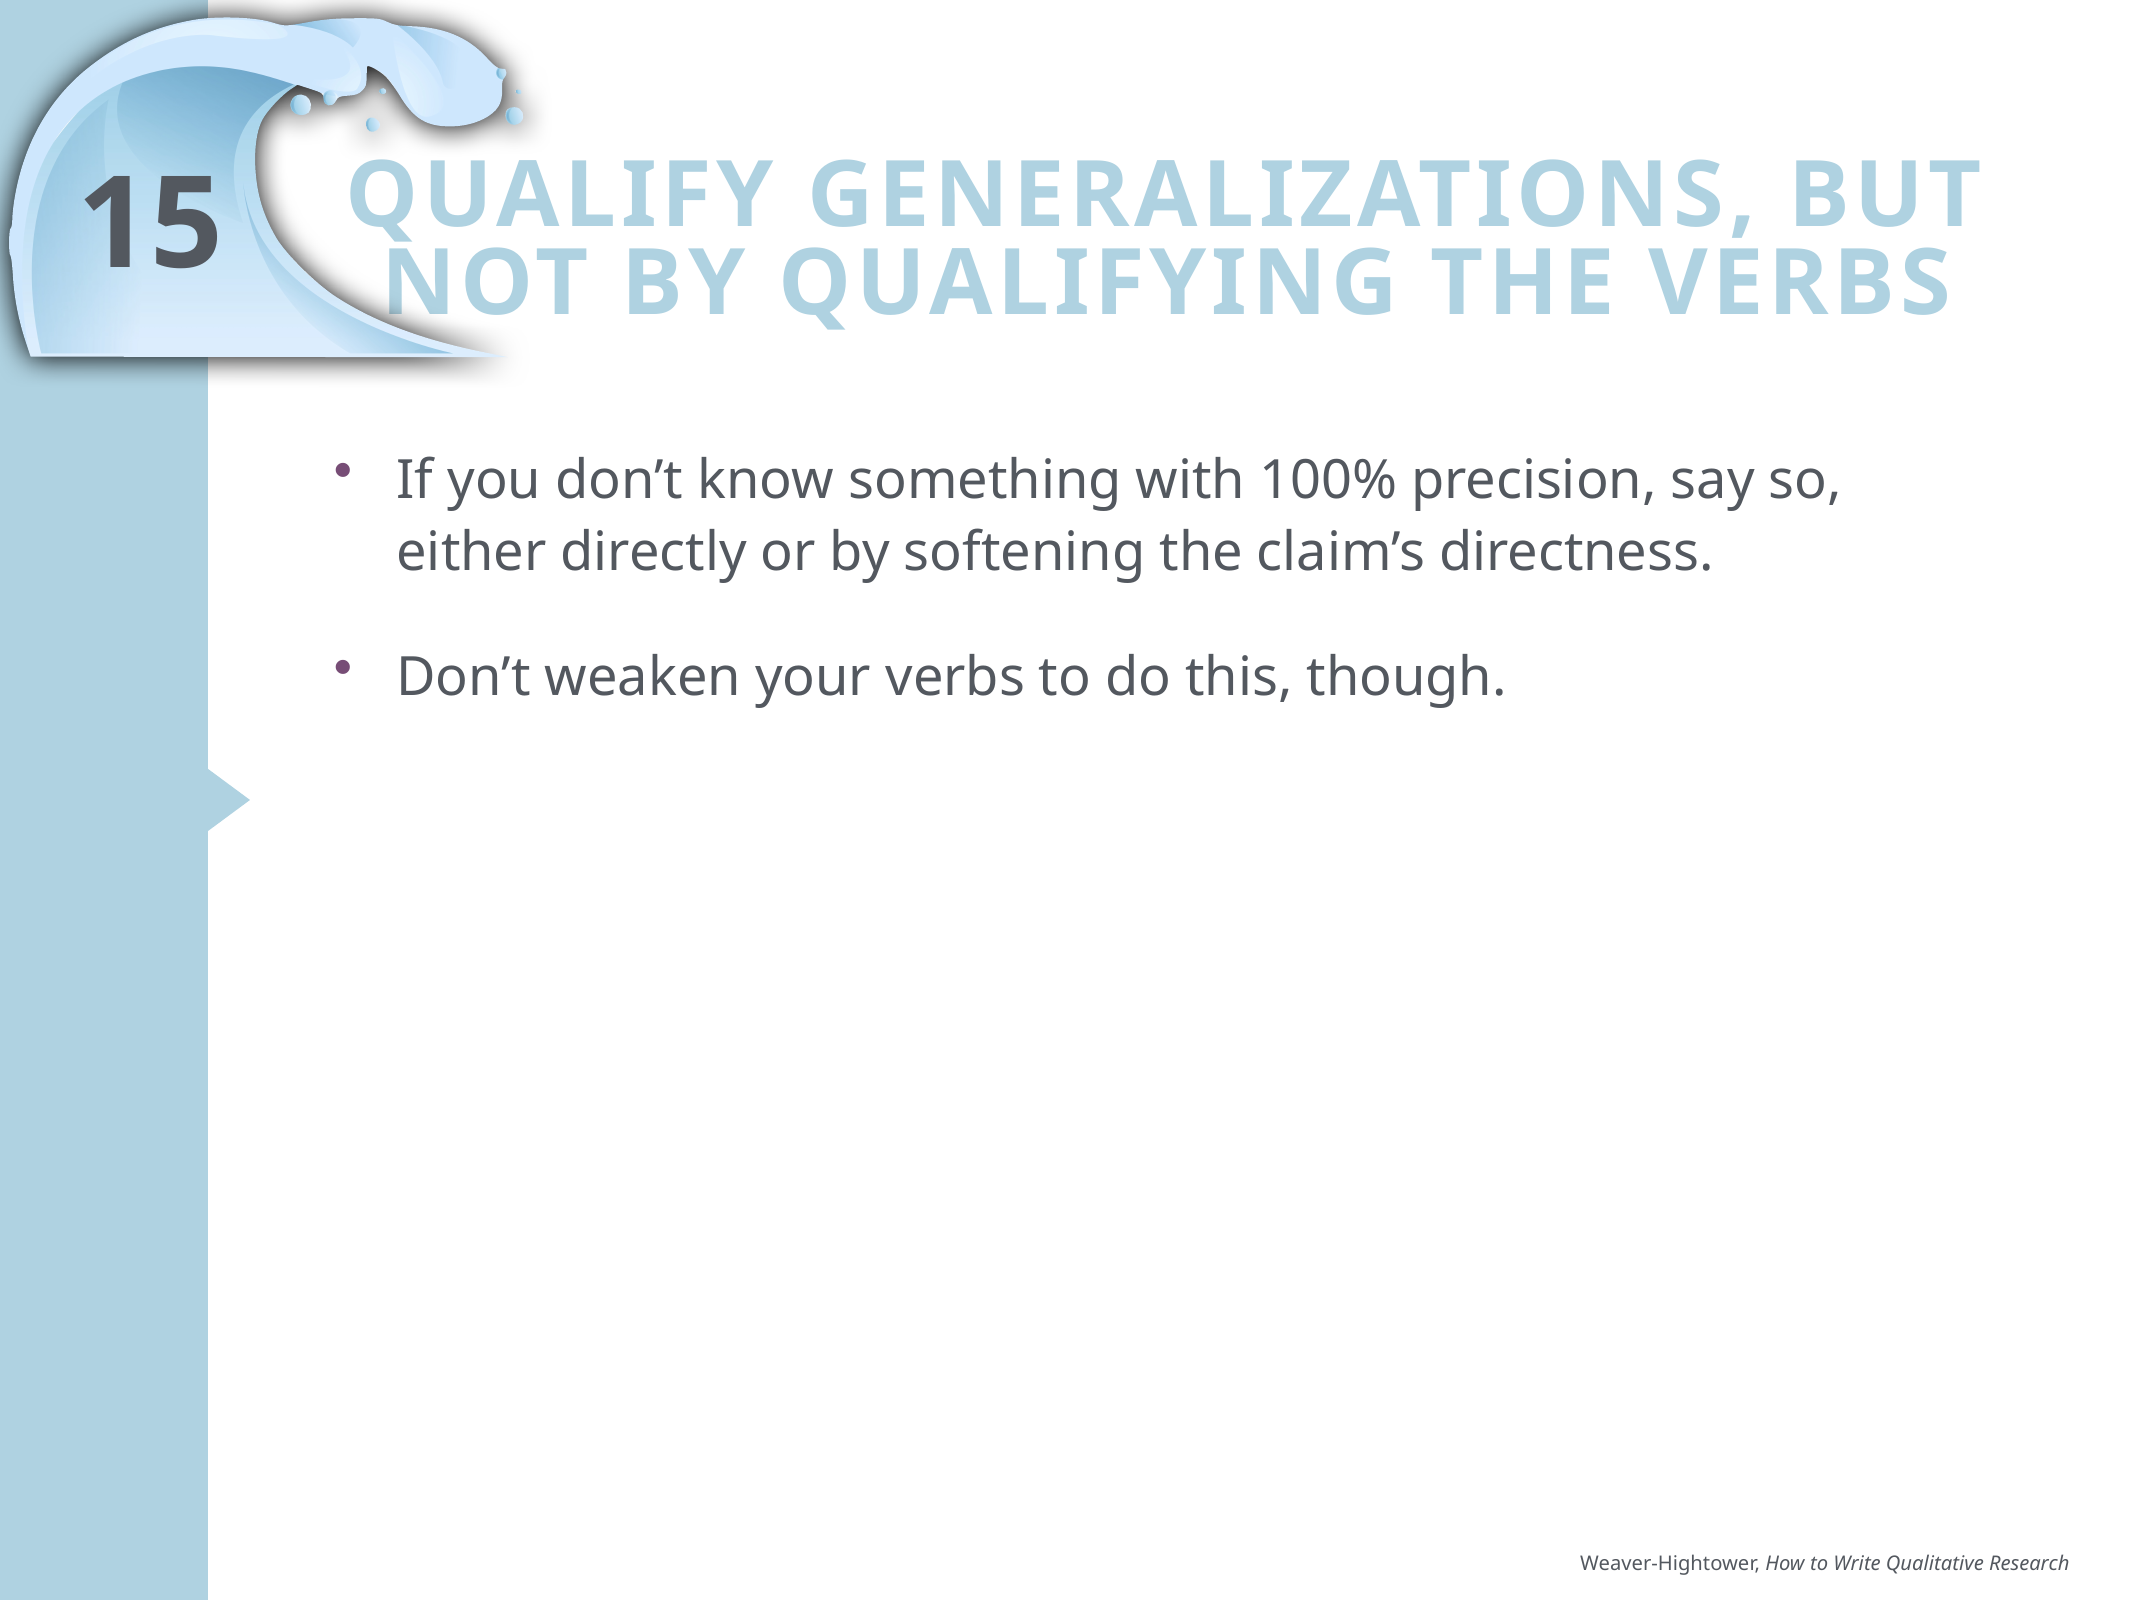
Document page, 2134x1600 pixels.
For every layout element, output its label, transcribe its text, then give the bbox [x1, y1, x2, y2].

list If you don’t know something with 100% precision, say so, either directly or by softening the claim’s directness. Don’t weaken your verbs to do this, though. [333, 437, 2002, 1386]
picture [8, 17, 524, 358]
title Qualify generalizations, but not by qualifying the verbs [333, 103, 2002, 385]
